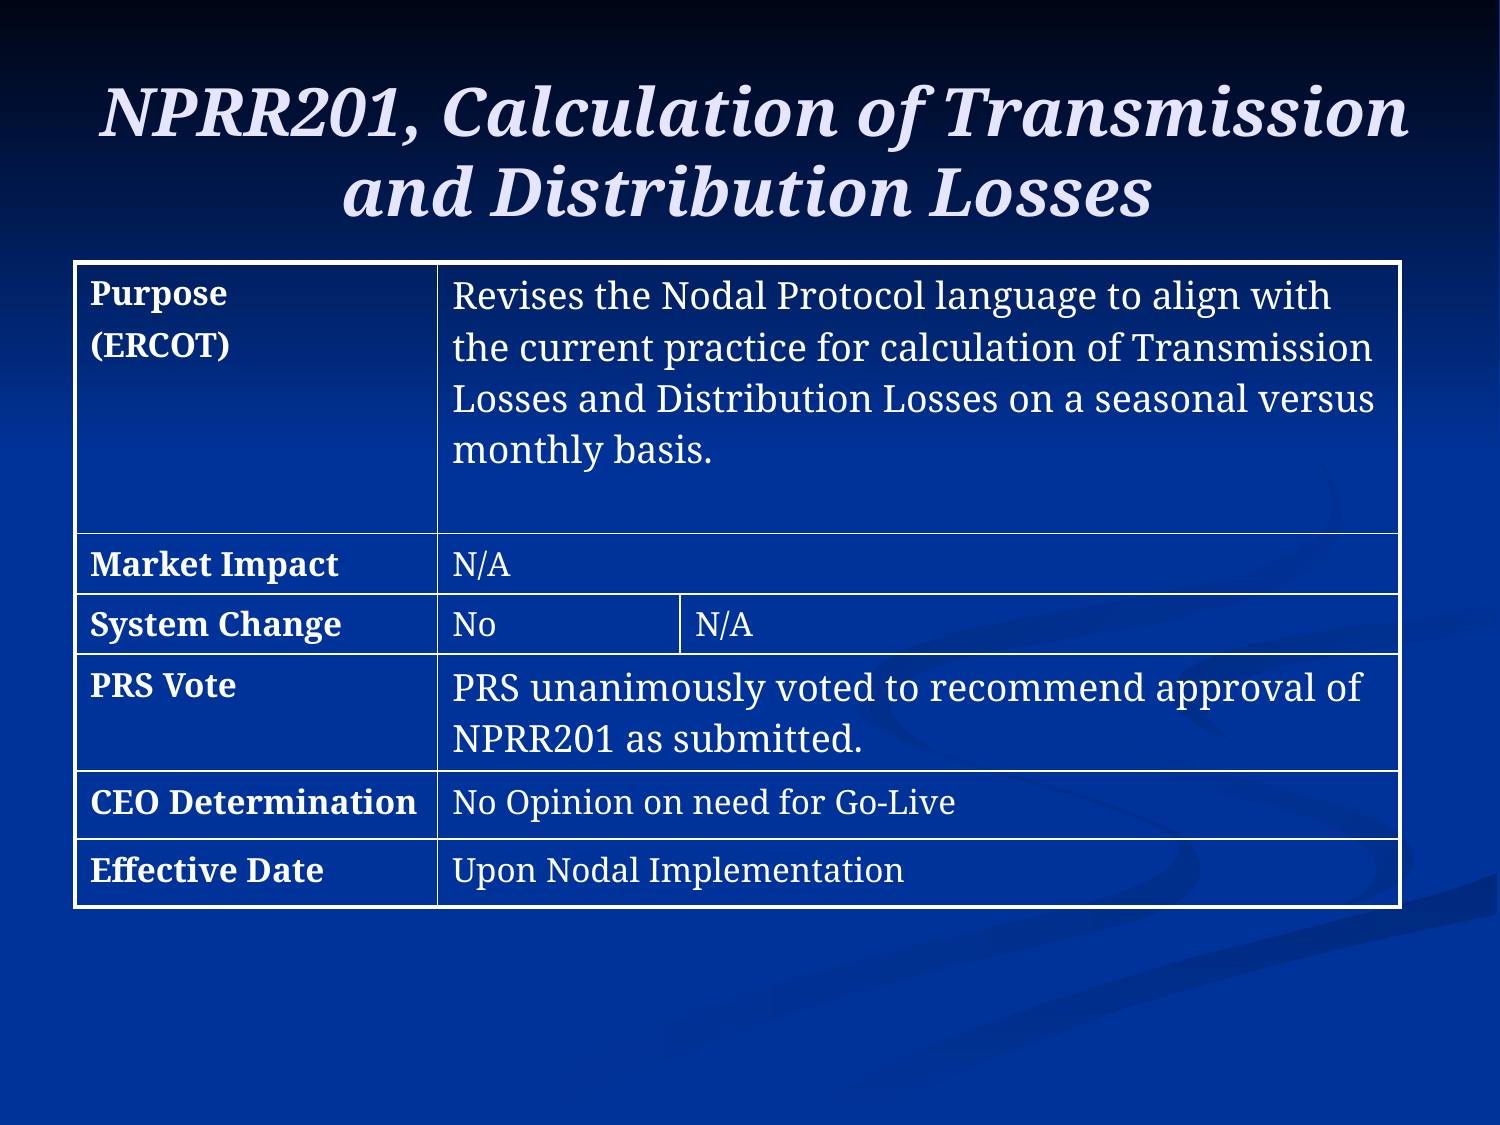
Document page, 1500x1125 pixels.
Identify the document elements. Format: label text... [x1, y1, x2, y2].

table_cell CEO Determination [77, 772, 437, 838]
table_cell No Opinion on need for Go-Live [438, 772, 1398, 838]
title NPRR201, Calculation of Transmission and Distribution Losses [37, 37, 1476, 263]
table_cell N/A [681, 595, 1398, 653]
table_header Revises the Nodal Protocol language to align with the current practice for calculation of Transmission Losses and Distribution Losses on a seasonal versus monthly basis. [438, 265, 1398, 533]
table_cell PRS Vote [77, 655, 437, 770]
table_cell Effective Date [77, 840, 437, 905]
table_cell No [438, 595, 679, 653]
table_header Purpose (ERCOT) [77, 265, 437, 533]
table_cell N/A [438, 534, 1398, 593]
table_cell Market Impact [77, 534, 437, 593]
table_cell System Change [77, 595, 437, 653]
table_cell Upon Nodal Implementation [438, 840, 1398, 905]
table_cell PRS unanimously voted to recommend approval of NPRR201 as submitted. [438, 655, 1398, 770]
